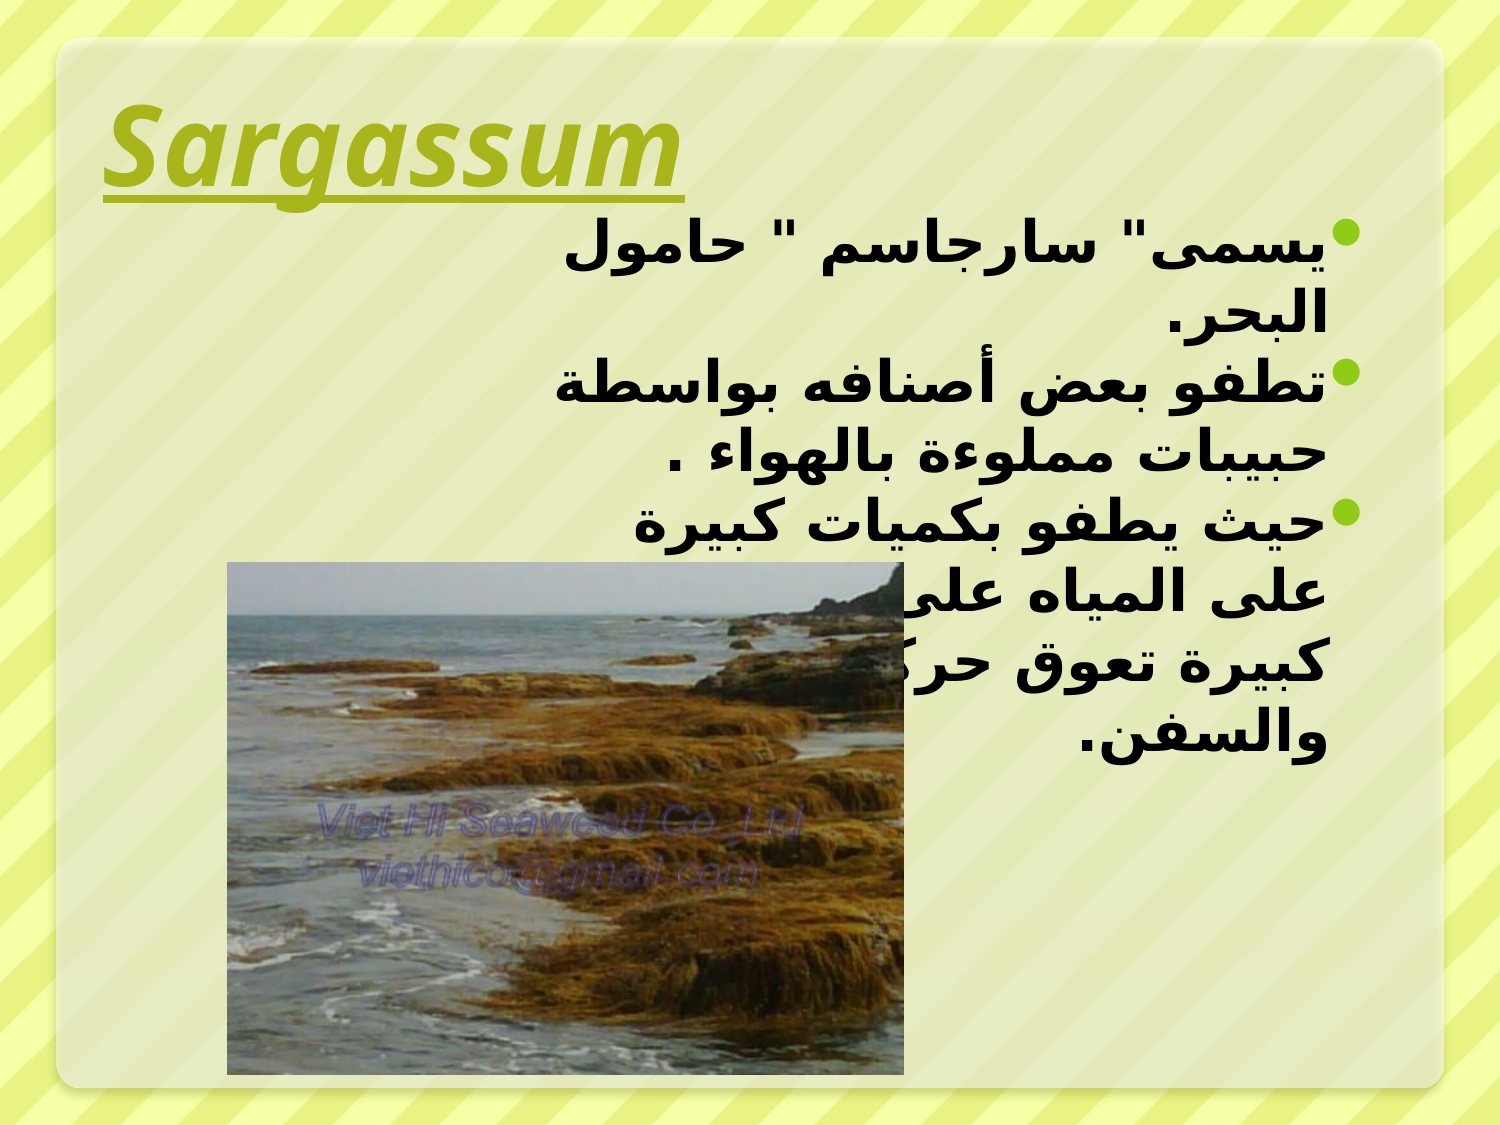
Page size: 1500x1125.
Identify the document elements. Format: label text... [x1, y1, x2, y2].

picture [227, 562, 904, 1075]
list يسمى" سارجاسم " حامول البحر. تطفو بعض أصنافه بواسطة حبيبات مملوءة بالهواء . حيث يطفو بكميات كبيرة على المياه على هيئة كتل كبيرة تعوق حركة القوارب والسفن. [537, 196, 1414, 939]
text_box Sargassum [87, 66, 724, 217]
